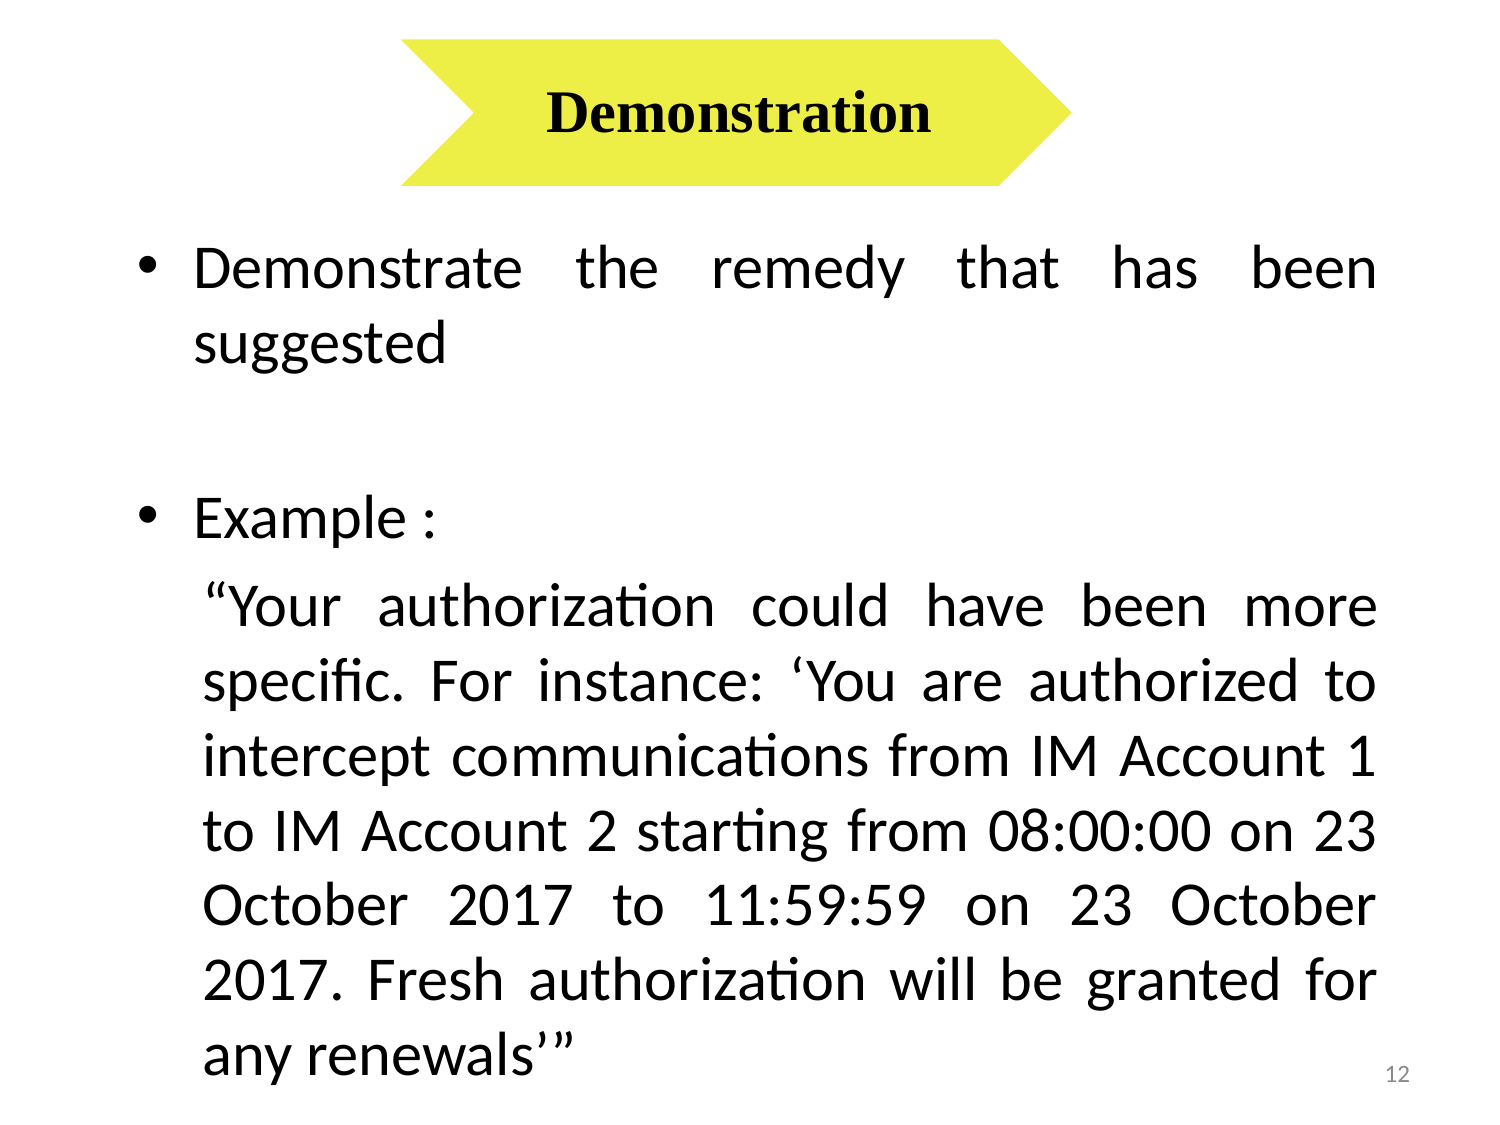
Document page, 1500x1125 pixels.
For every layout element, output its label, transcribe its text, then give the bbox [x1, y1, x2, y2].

text_box Demonstrate the remedy that has been suggested Example : “Your authorization could have been more specific. For instance: ‘You are authorized to intercept communications from IM Account 1 to IM Account 2 starting from 08:00:00 on 23 October 2017 to 11:59:59 on 23 October 2017. Fresh authorization will be granted for any renewals’” [122, 218, 1394, 1043]
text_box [395, 36, 1076, 189]
slide_number 12 [1074, 1042, 1425, 1103]
